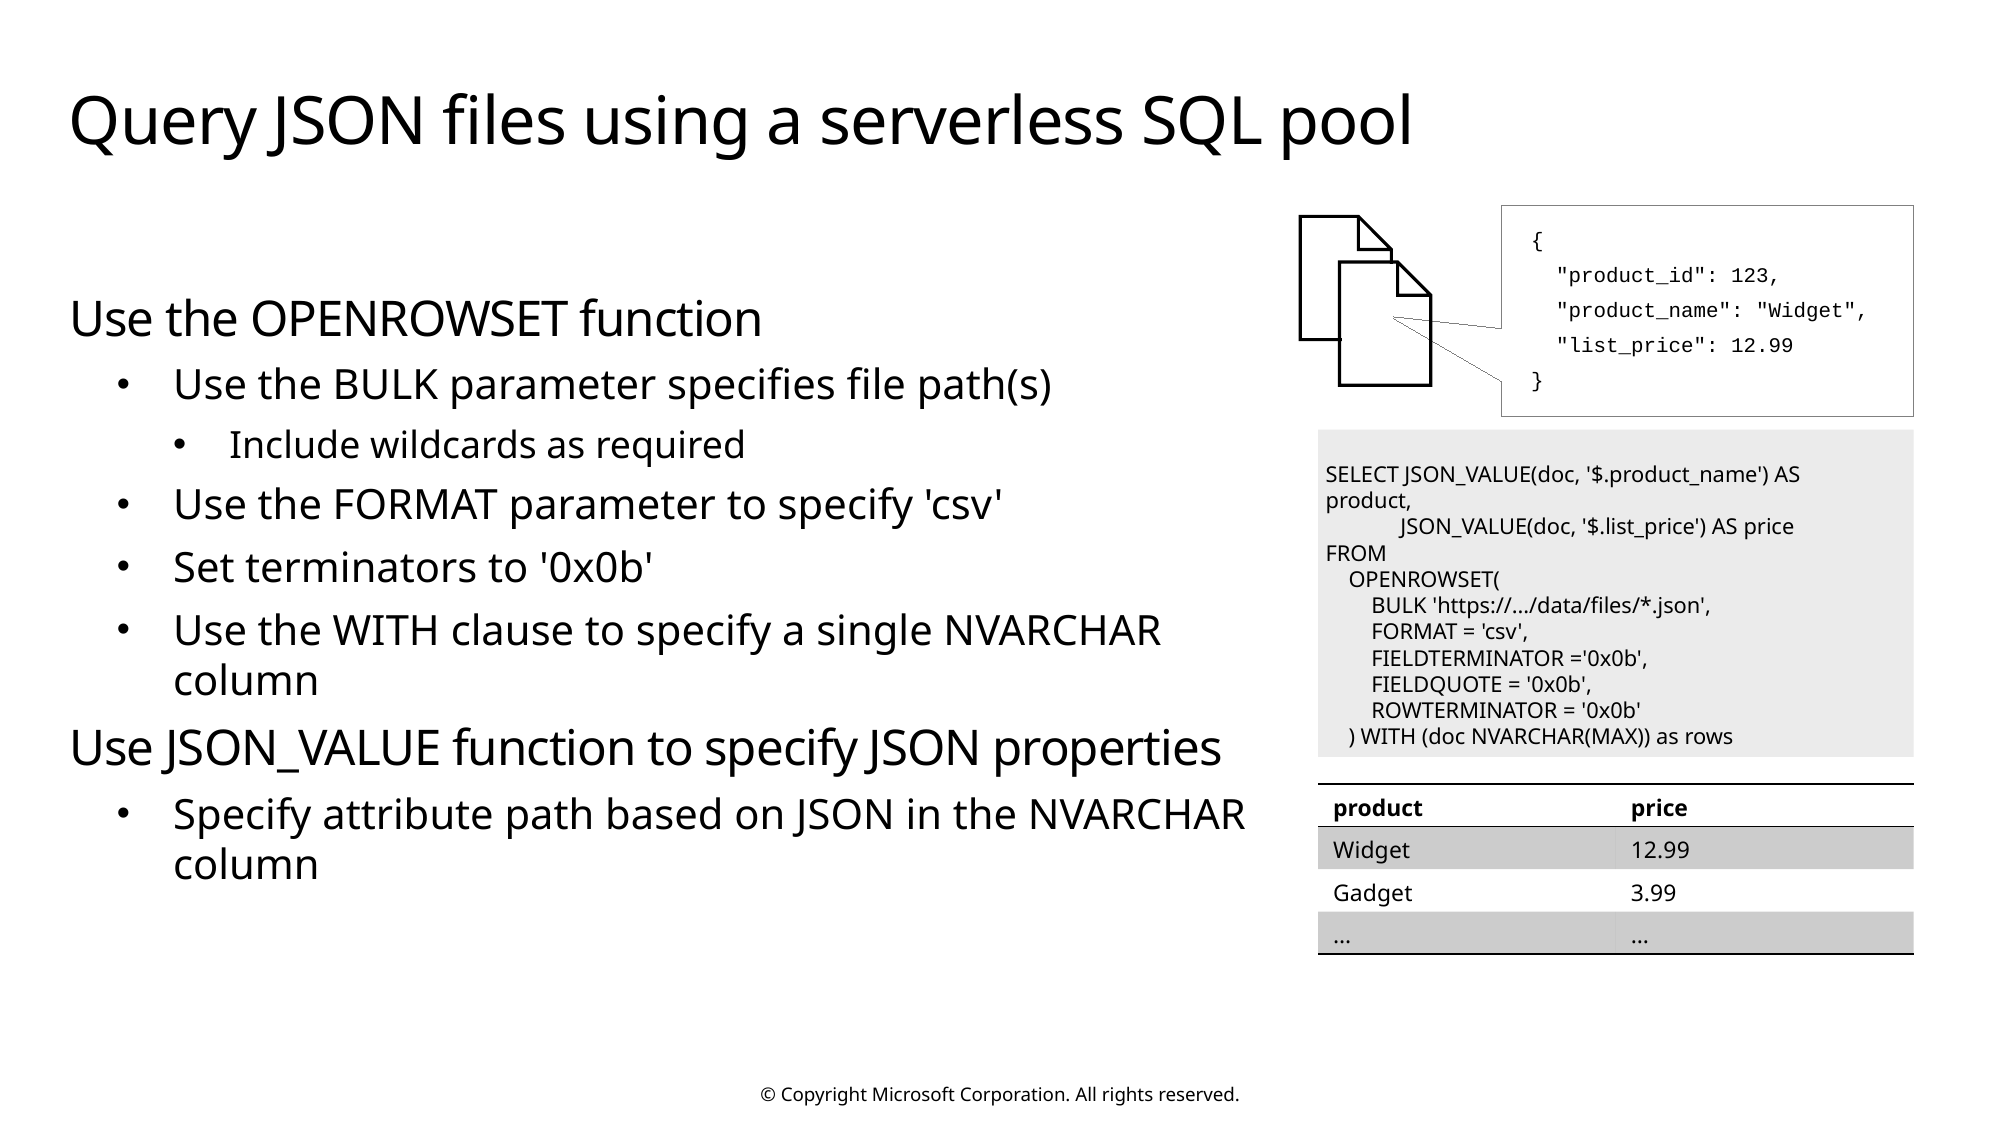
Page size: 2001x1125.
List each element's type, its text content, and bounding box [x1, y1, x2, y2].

table_cell Widget [1318, 827, 1616, 869]
table_cell Gadget [1318, 869, 1616, 912]
table_cell 3.99 [1616, 869, 1914, 912]
list Use the OPENROWSET function Use the BULK parameter specifies file path(s) Include wildcards as required Use the FORMAT parameter to specify 'csv' Set terminators to '0x0b' Use the WITH clause to specify a single NVARCHAR column Use JSON_VALUE function to specify JSON properties Specify attribute path based on JSON in the NVARCHAR column [69, 279, 1304, 923]
table_header price [1616, 785, 1914, 826]
table_cell … [1318, 912, 1616, 953]
table_cell 12.99 [1616, 827, 1914, 869]
title Query JSON files using a serverless SQL pool [68, 72, 1930, 184]
text_box SELECT JSON_VALUE(doc, '$.product_name') AS product, JSON_VALUE(doc, '$.list_price') AS price FROM OPENROWSET( BULK 'https://.../data/files/*.json', FORMAT = 'csv', FIELDTERMINATOR ='0x0b', FIELDQUOTE = '0x0b', ROWTERMINATOR = '0x0b' ) WITH (doc NVARCHAR(MAX)) as rows [1310, 453, 1887, 757]
text_box [1318, 429, 1914, 757]
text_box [1298, 205, 1914, 420]
table_header product [1318, 785, 1616, 826]
table_cell … [1616, 912, 1914, 953]
